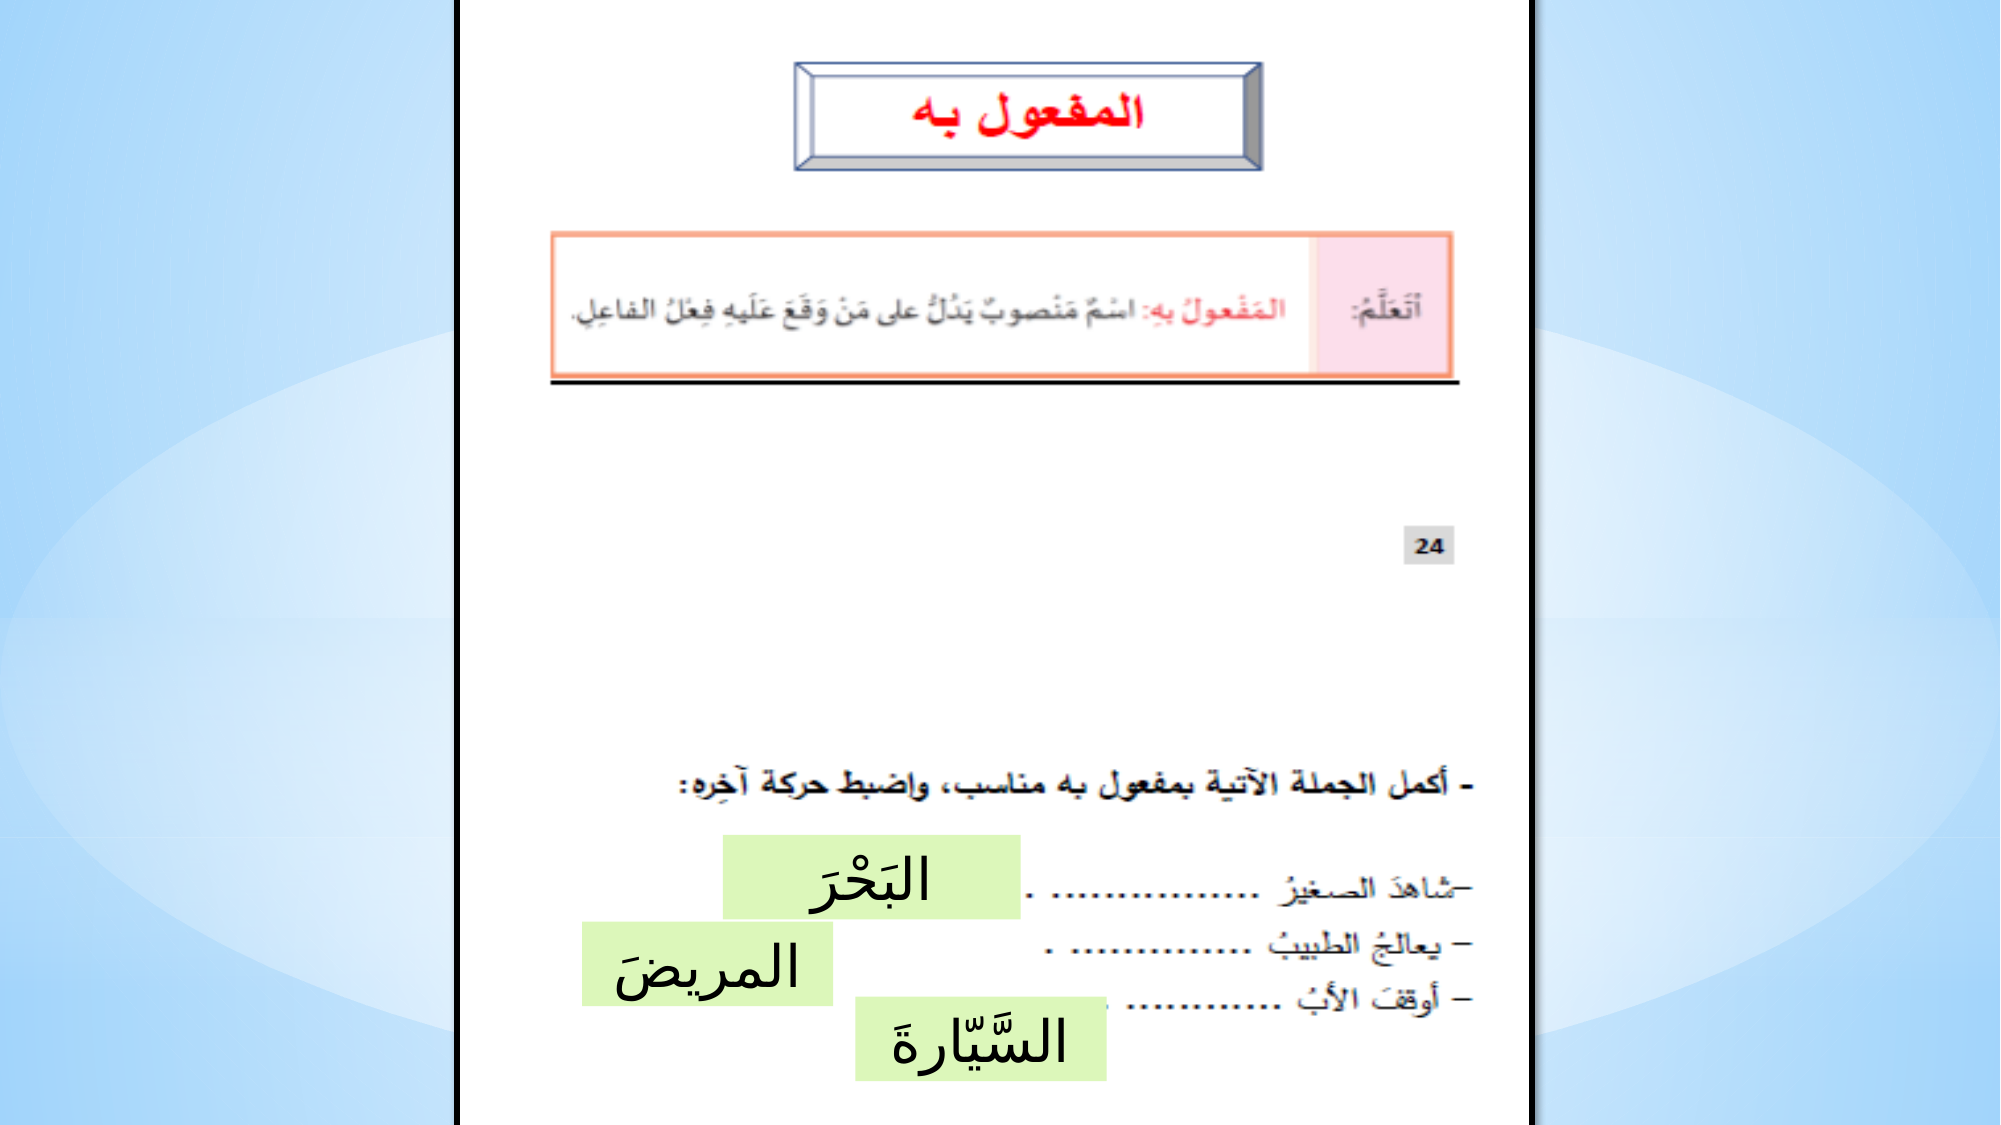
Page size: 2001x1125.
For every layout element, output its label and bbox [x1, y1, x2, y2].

picture [459, 0, 1530, 1125]
